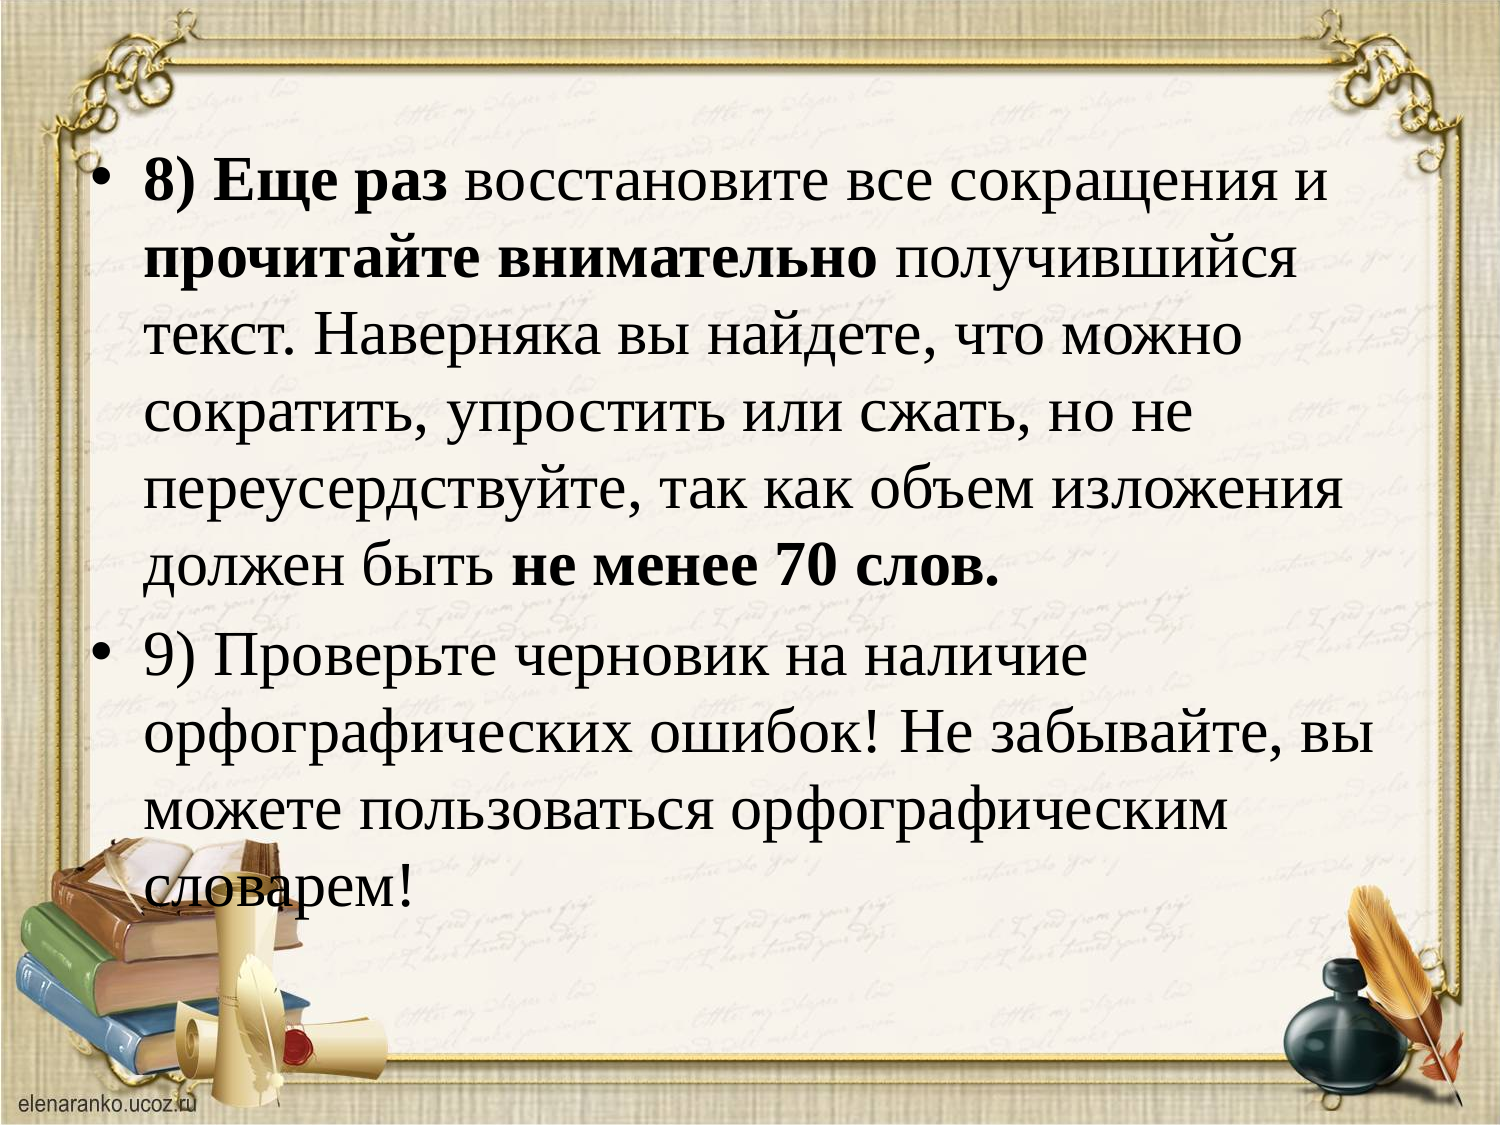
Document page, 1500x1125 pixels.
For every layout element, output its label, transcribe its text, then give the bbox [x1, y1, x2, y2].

picture [0, 0, 1500, 1125]
list 8) Еще раз восстановите все сокращения и прочитайте внимательно получившийся текст. Наверняка вы найдете, что можно сократить, упростить или сжать, но не переусердствуйте, так как объем изложения должен быть не менее 70 слов. 9) Проверьте черновик на наличие орфографических ошибок! Не забывайте, вы можете пользоваться орфографическим словарем! [75, 128, 1465, 1005]
